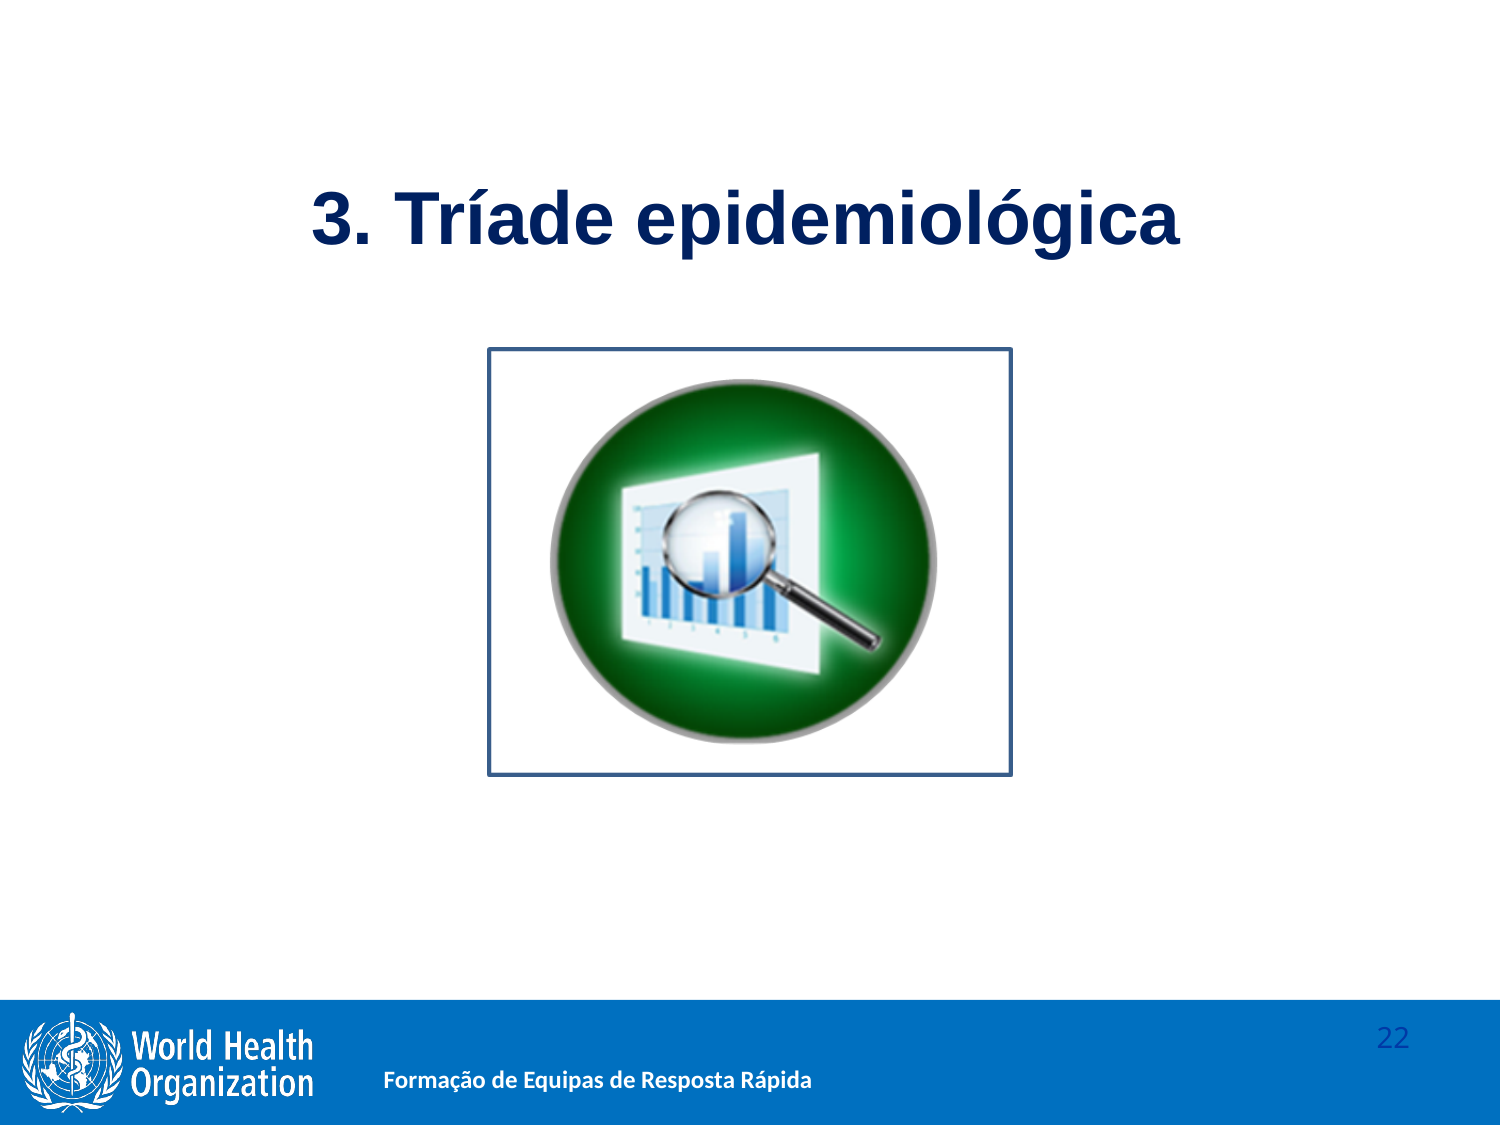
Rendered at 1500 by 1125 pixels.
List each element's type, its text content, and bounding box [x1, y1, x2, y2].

picture [487, 347, 1013, 778]
title 3. Tríade epidemiológica [264, 101, 1228, 328]
picture [21, 1012, 313, 1113]
text_box 22 [1074, 1012, 1425, 1073]
